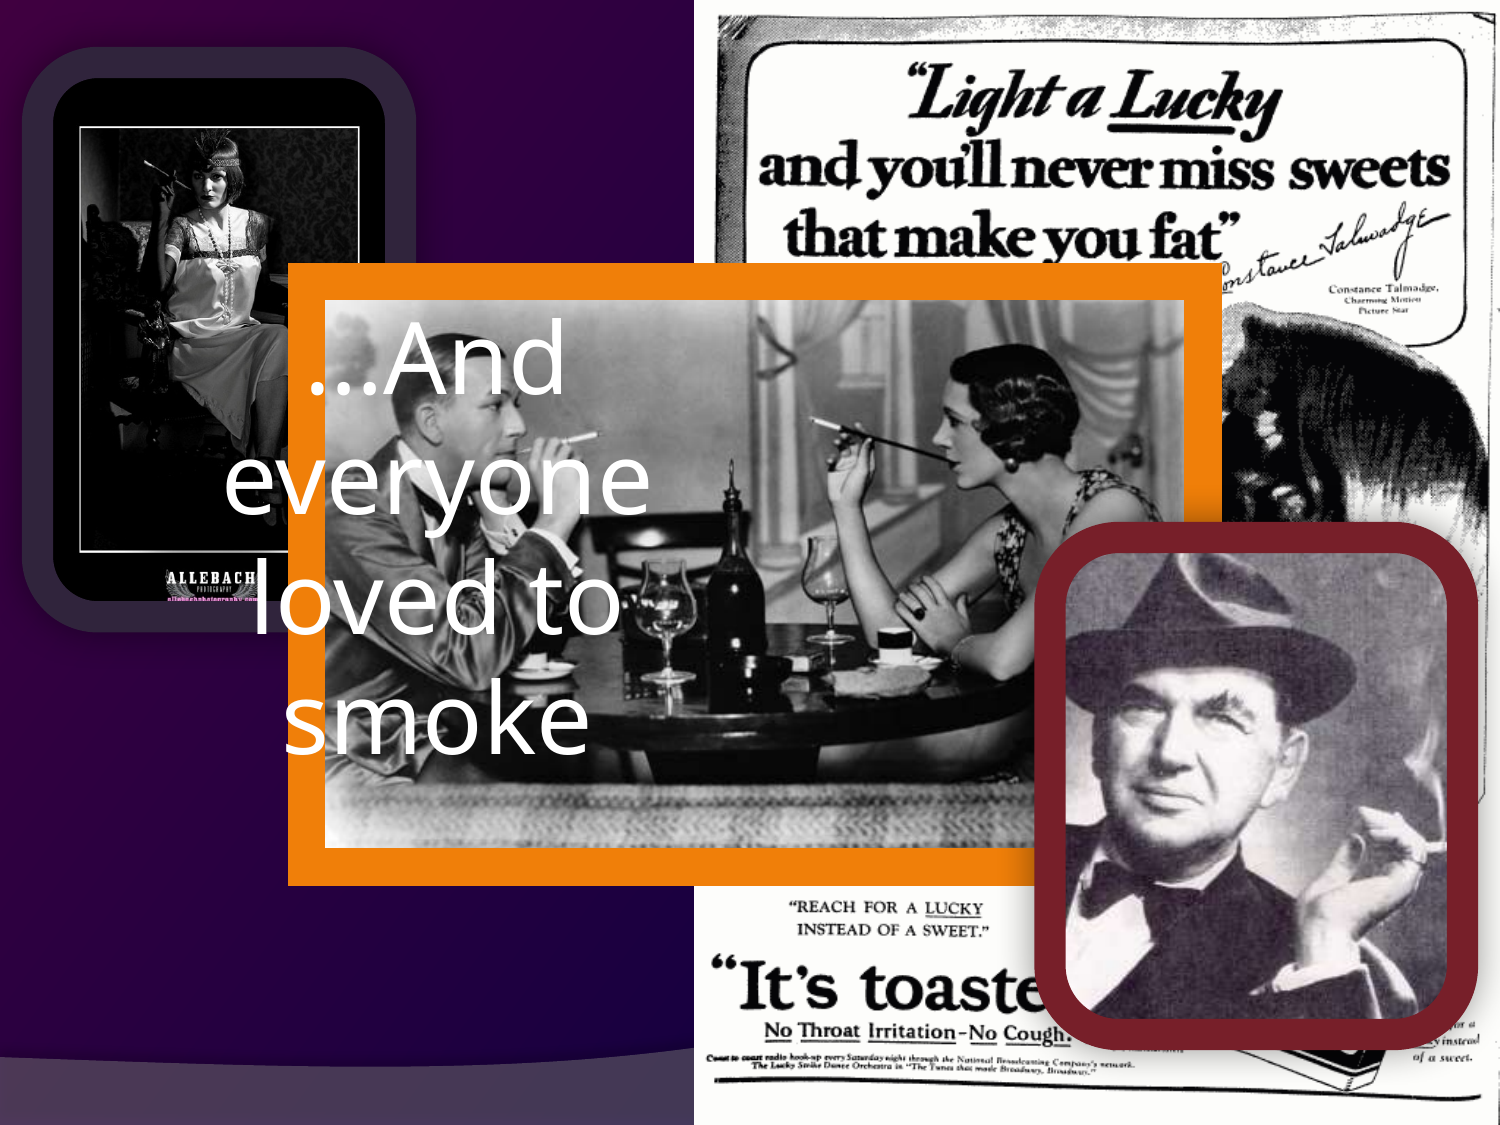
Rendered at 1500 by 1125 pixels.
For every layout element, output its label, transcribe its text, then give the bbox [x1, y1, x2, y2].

picture [37, 62, 401, 618]
picture [694, 0, 1500, 1125]
text_box …And everyone loved to smoke [187, 628, 315, 782]
picture [324, 299, 1185, 849]
picture [1049, 537, 1463, 1035]
